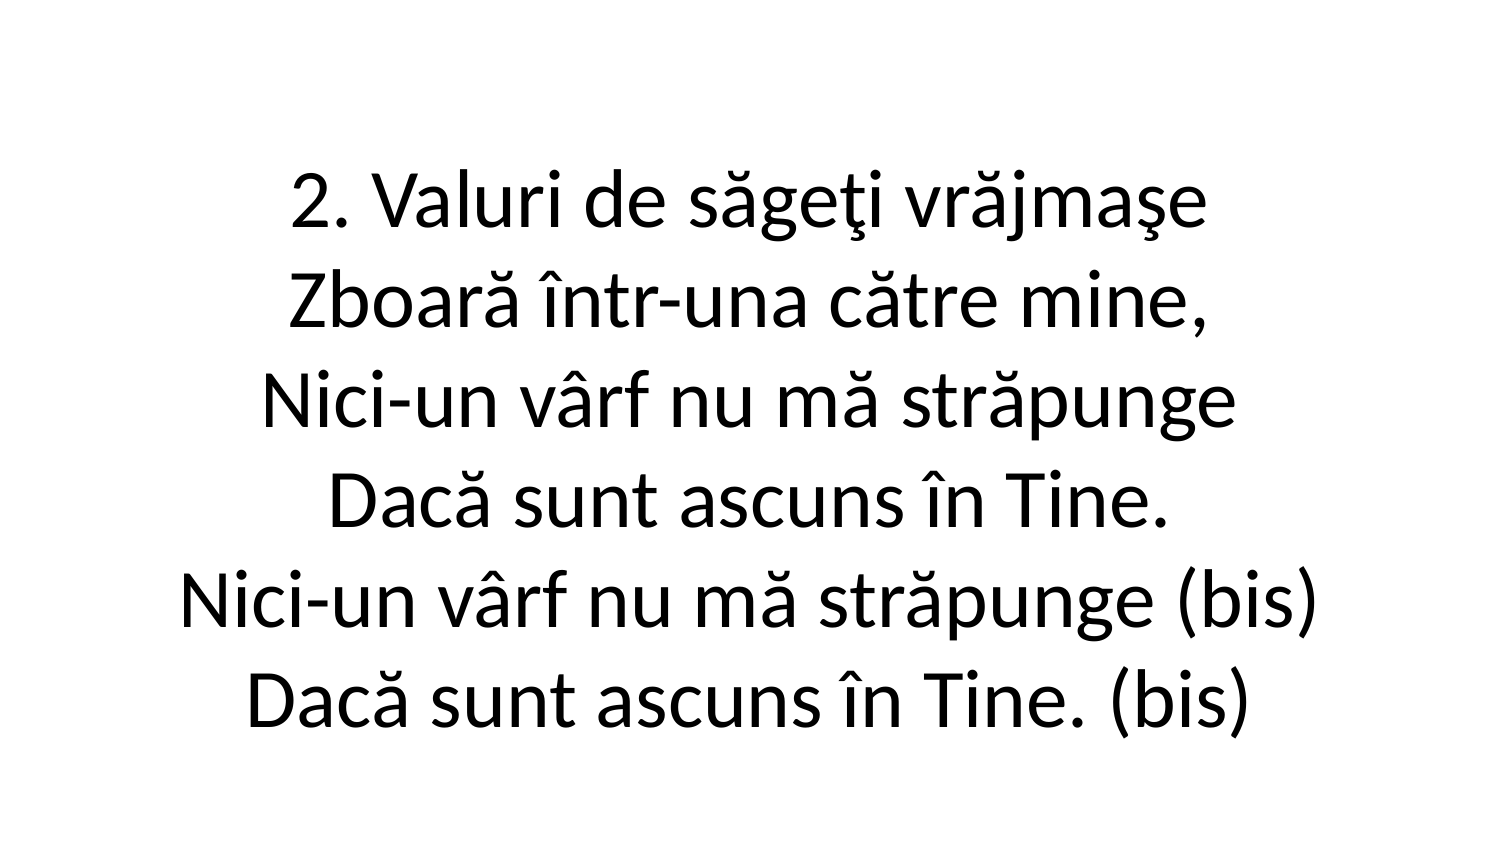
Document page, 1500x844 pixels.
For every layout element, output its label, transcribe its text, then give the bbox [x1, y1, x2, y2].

text_box 2. Valuri de săgeţi vrăjmaşe Zboară într-una către mine, Nici-un vârf nu mă străpunge Dacă sunt ascuns în Tine. Nici-un vârf nu mă străpunge (bis) Dacă sunt ascuns în Tine. (bis) [163, 92, 1337, 752]
